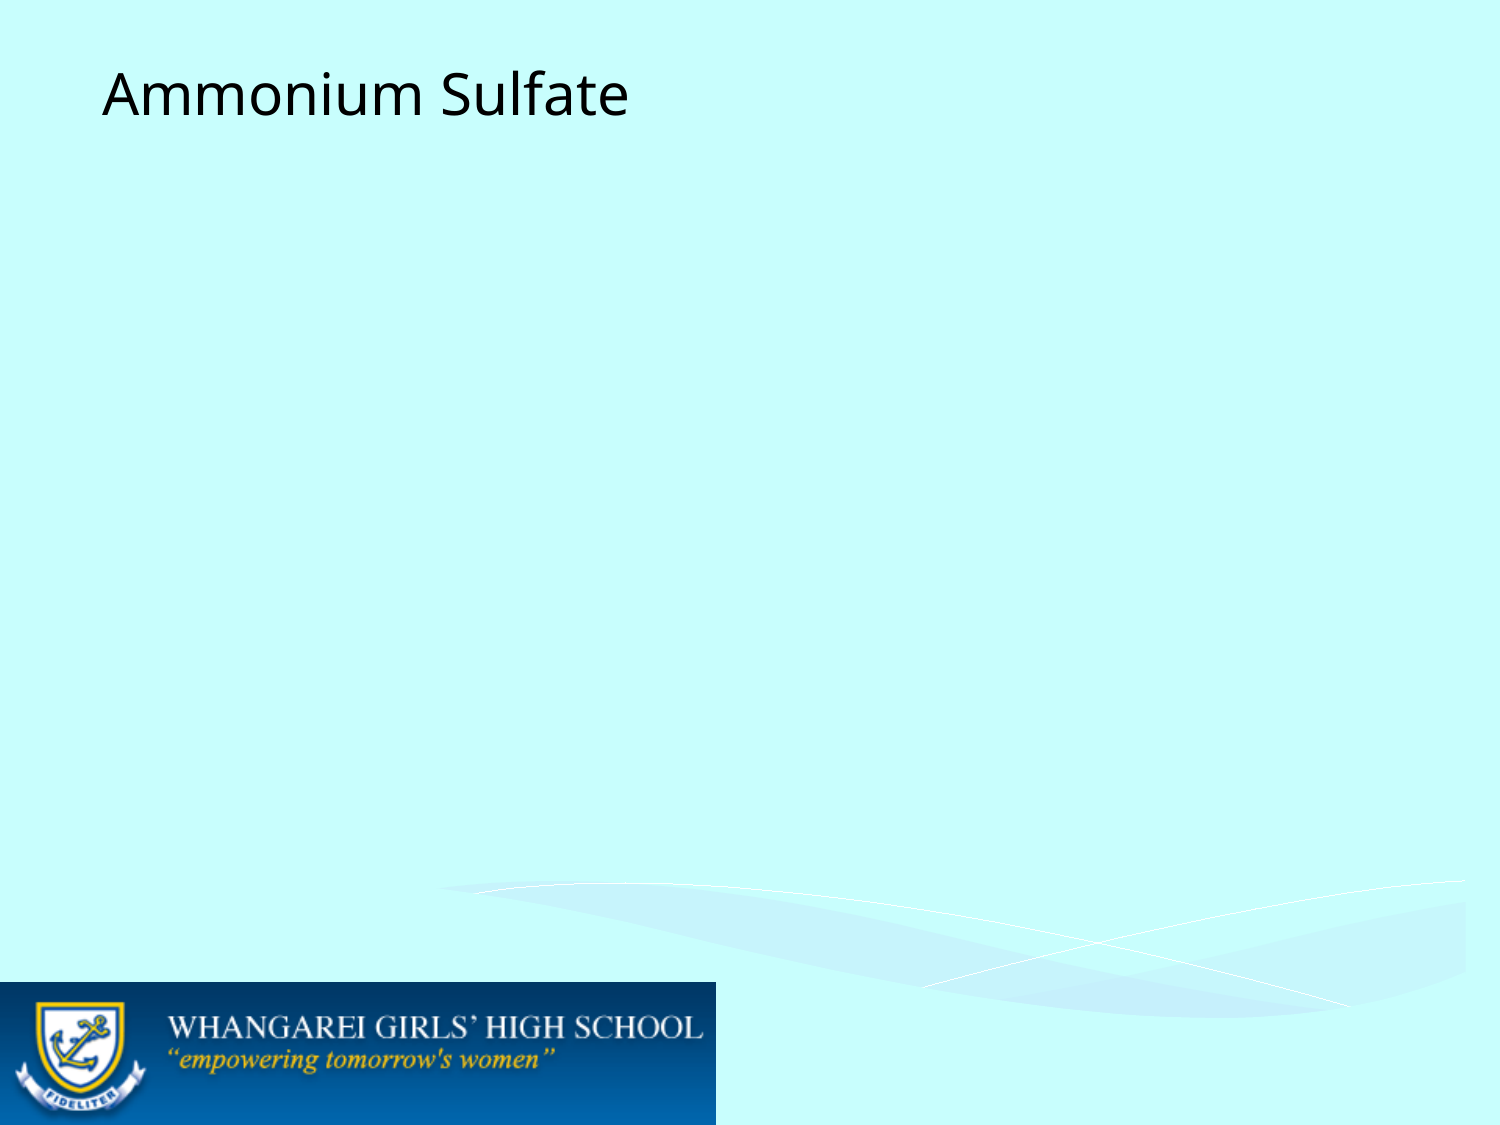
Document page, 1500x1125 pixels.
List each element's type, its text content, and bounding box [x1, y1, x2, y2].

text_box Ammonium Sulfate [87, 50, 738, 135]
picture [0, 982, 716, 1125]
